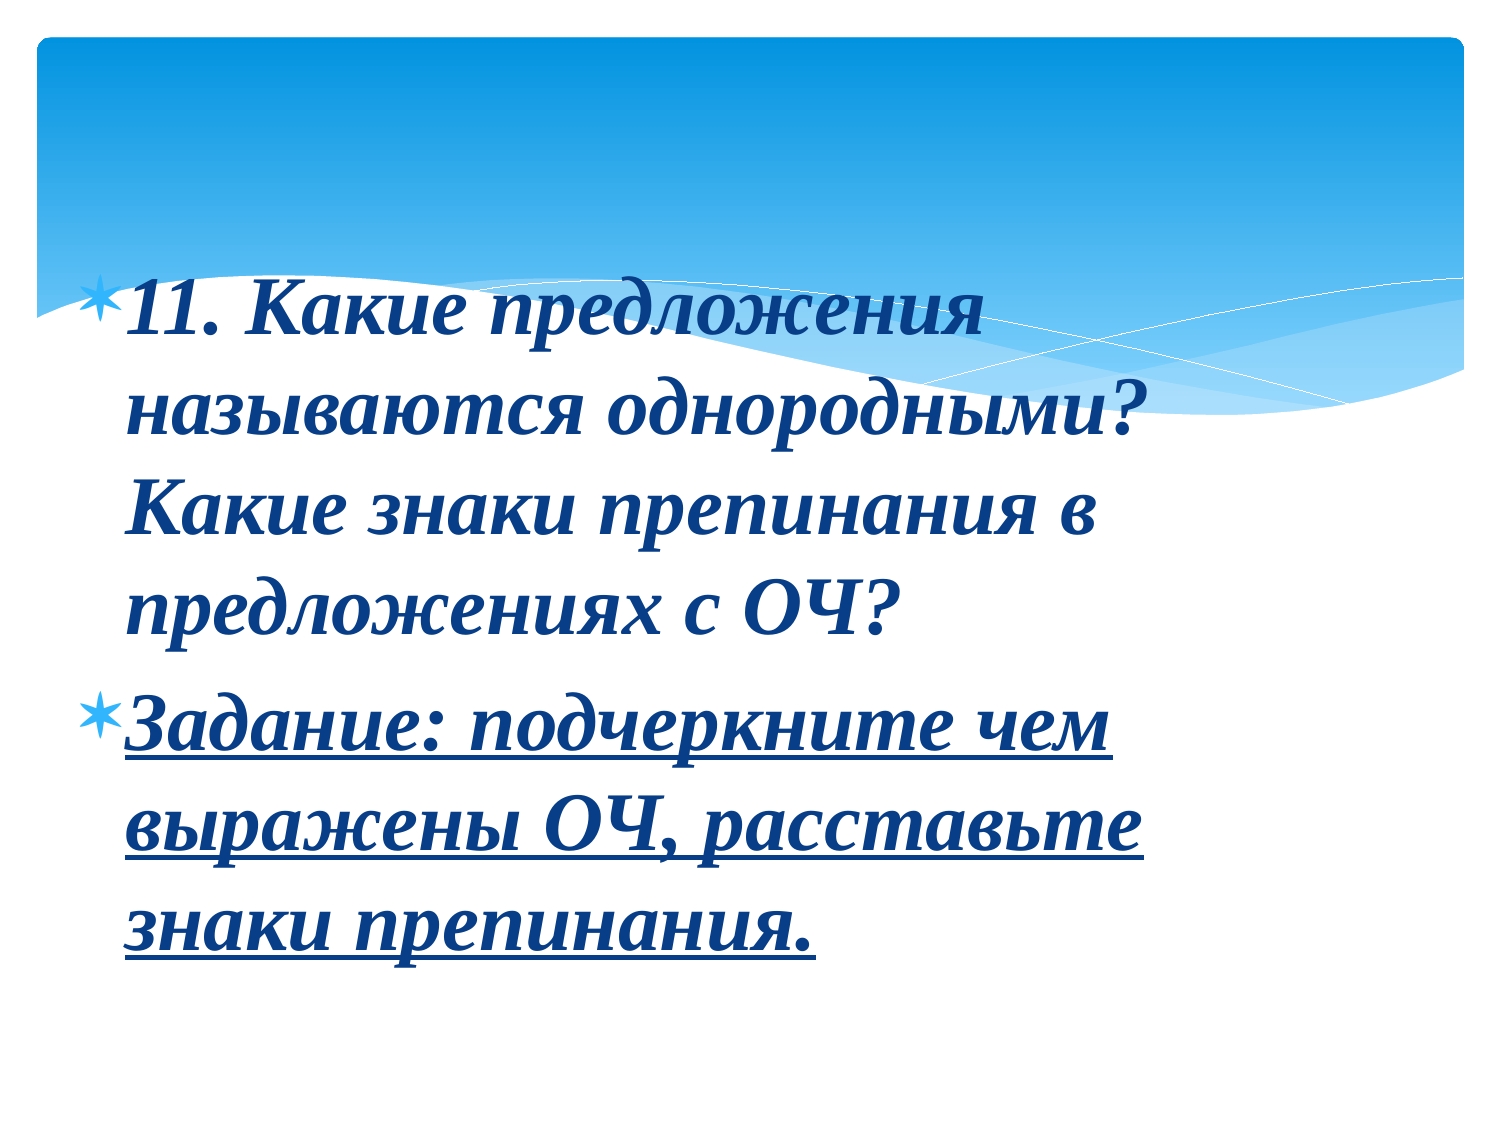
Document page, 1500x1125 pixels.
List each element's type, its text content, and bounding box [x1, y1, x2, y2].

list 11. Какие предложения называются однородными? Какие знаки препинания в предложениях с ОЧ? Задание: подчеркните чем выражены ОЧ, расставьте знаки препинания. [64, 243, 1359, 1005]
